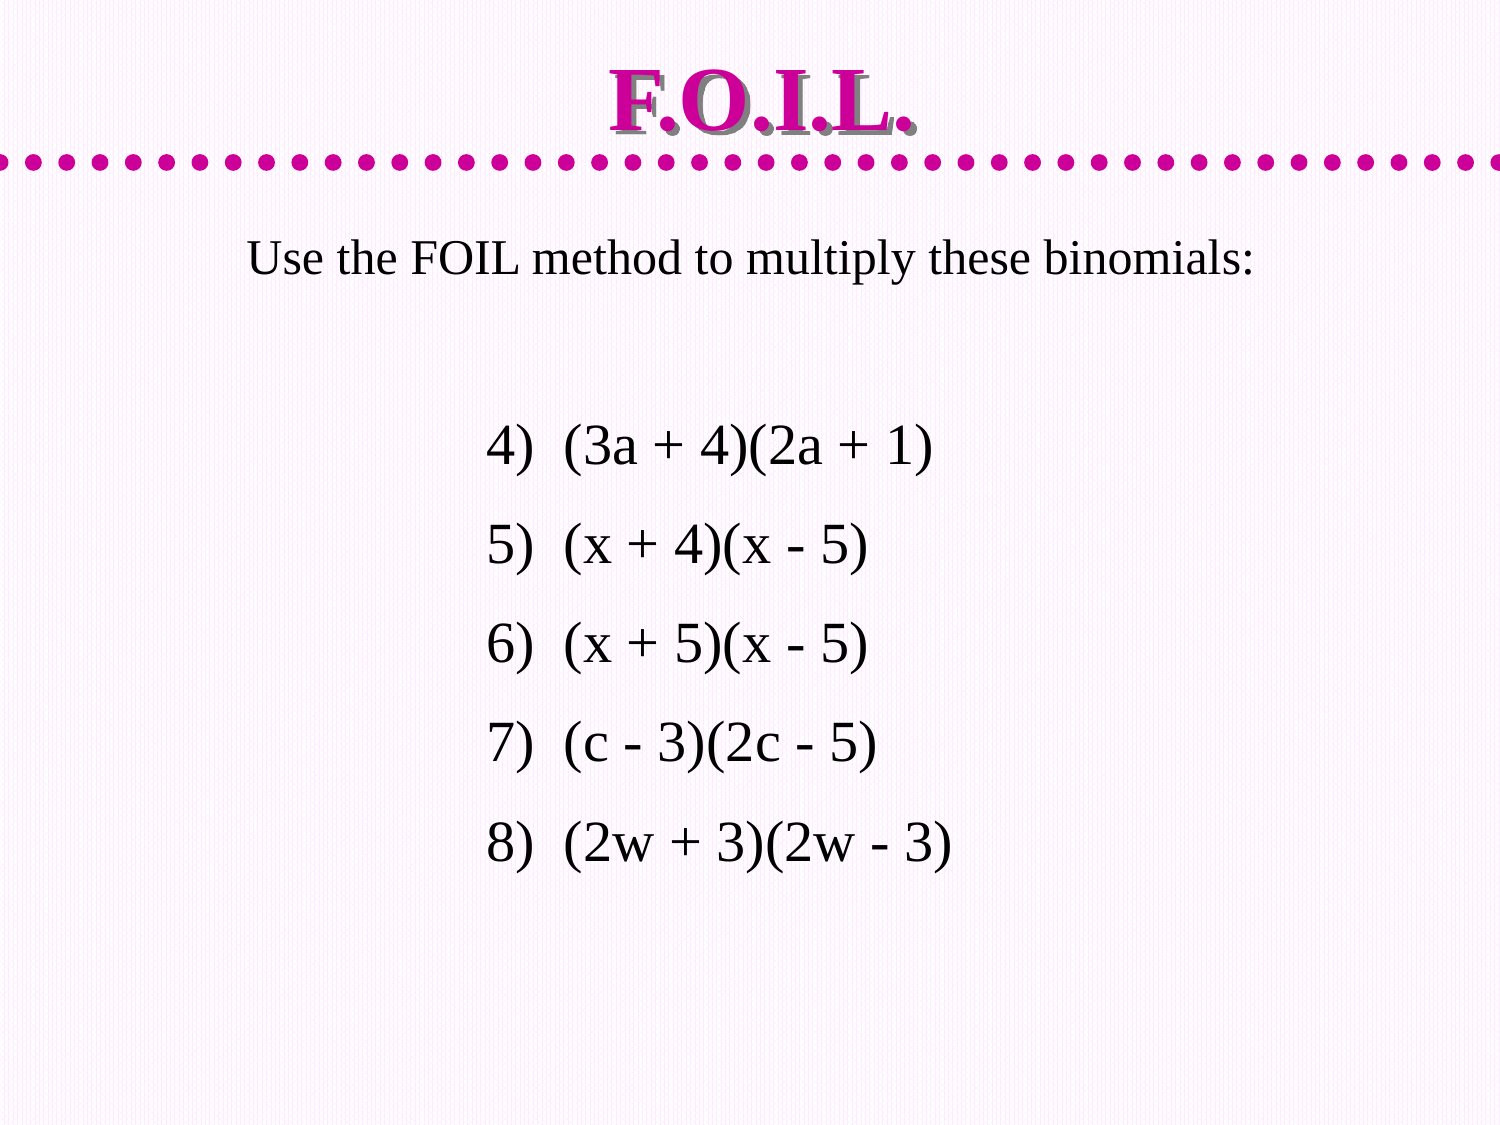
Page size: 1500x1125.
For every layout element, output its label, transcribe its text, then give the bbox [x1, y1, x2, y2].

title F.O.I.L. [125, 0, 1400, 188]
text_box 4) (3a + 4)(2a + 1) 5) (x + 4)(x - 5) 6) (x + 5)(x - 5) 7) (c - 3)(2c - 5) 8) (2w + 3)(2w - 3) [471, 398, 1194, 880]
text_box Use the FOIL method to multiply these binomials: [138, 216, 1377, 292]
